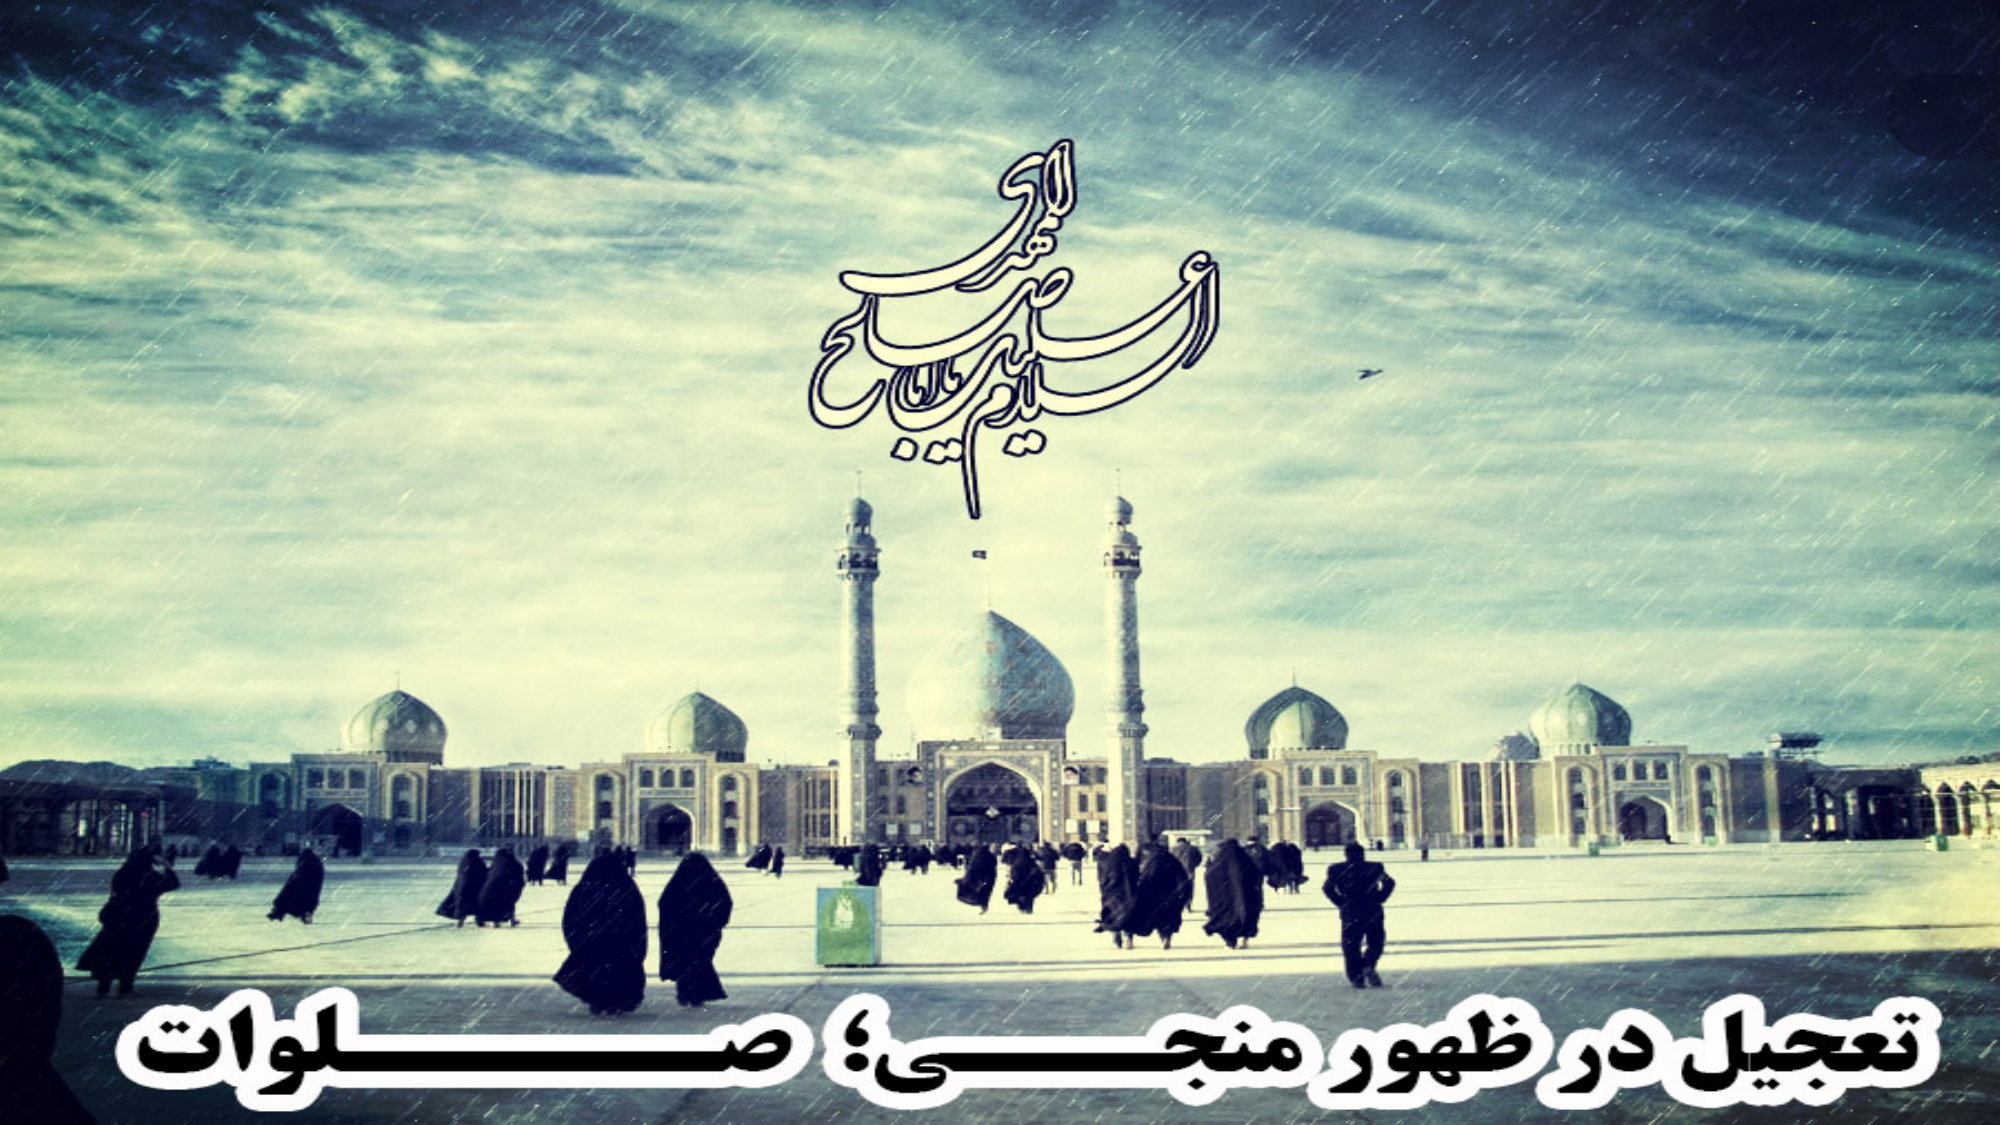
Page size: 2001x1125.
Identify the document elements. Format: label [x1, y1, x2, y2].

text_box [0, 0, 2000, 1125]
